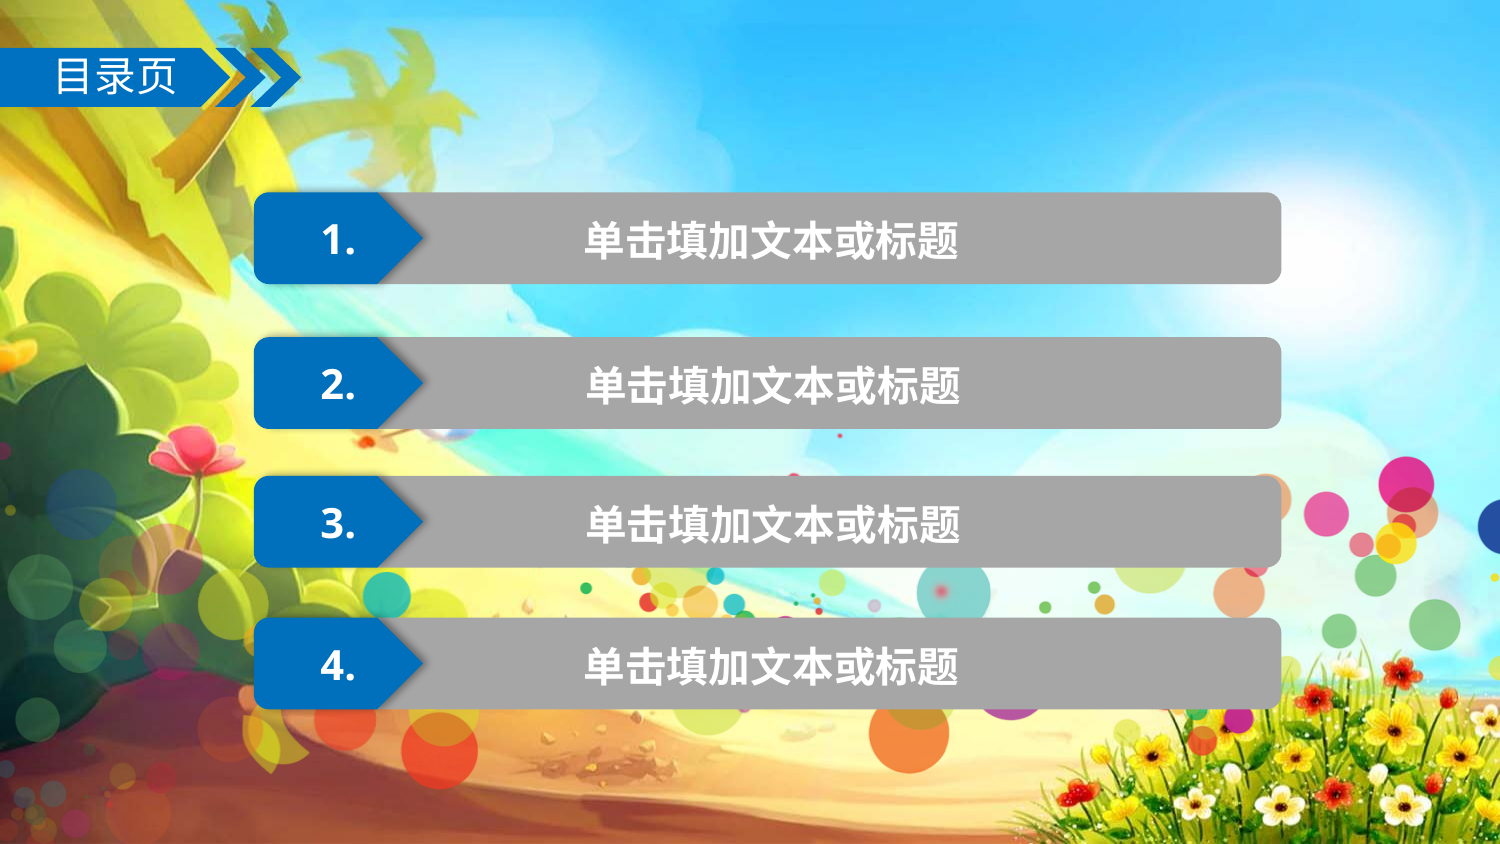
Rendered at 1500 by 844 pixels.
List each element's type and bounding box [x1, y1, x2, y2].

text_box [363, 192, 1282, 285]
text_box [363, 617, 1282, 710]
text_box [363, 475, 1282, 568]
text_box [363, 336, 1282, 430]
picture [0, 0, 1500, 844]
